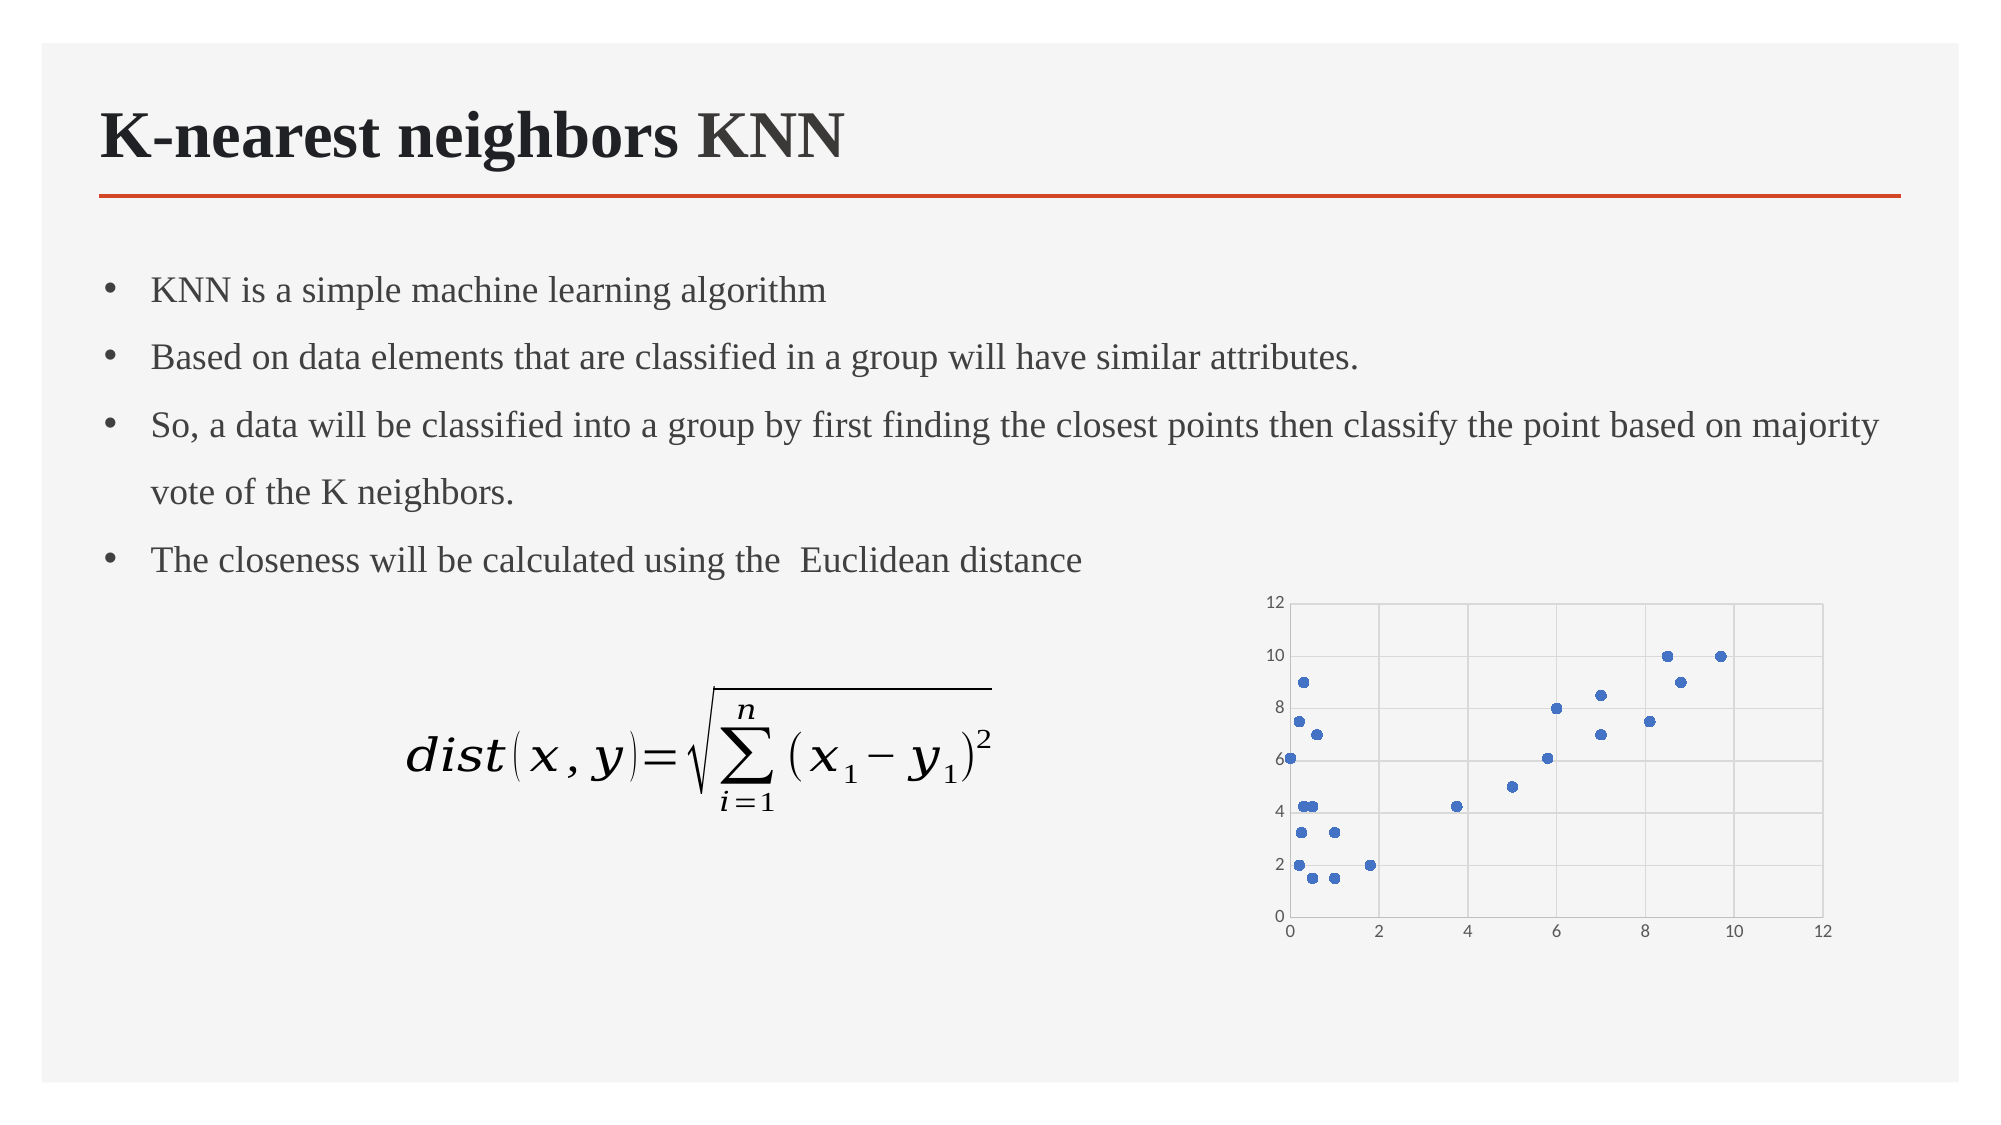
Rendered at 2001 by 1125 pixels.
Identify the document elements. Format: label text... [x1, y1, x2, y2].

title K-nearest neighbors KNN [85, 73, 1214, 179]
chart [1253, 587, 1845, 950]
list KNN is a simple machine learning algorithm Based on data elements that are classified in a group will have similar attributes. So, a data will be classified into a group by first finding the closest points then classify the point based on majority vote of the K neighbors. The closeness will be calculated using the Euclidean distance [88, 234, 1898, 1052]
